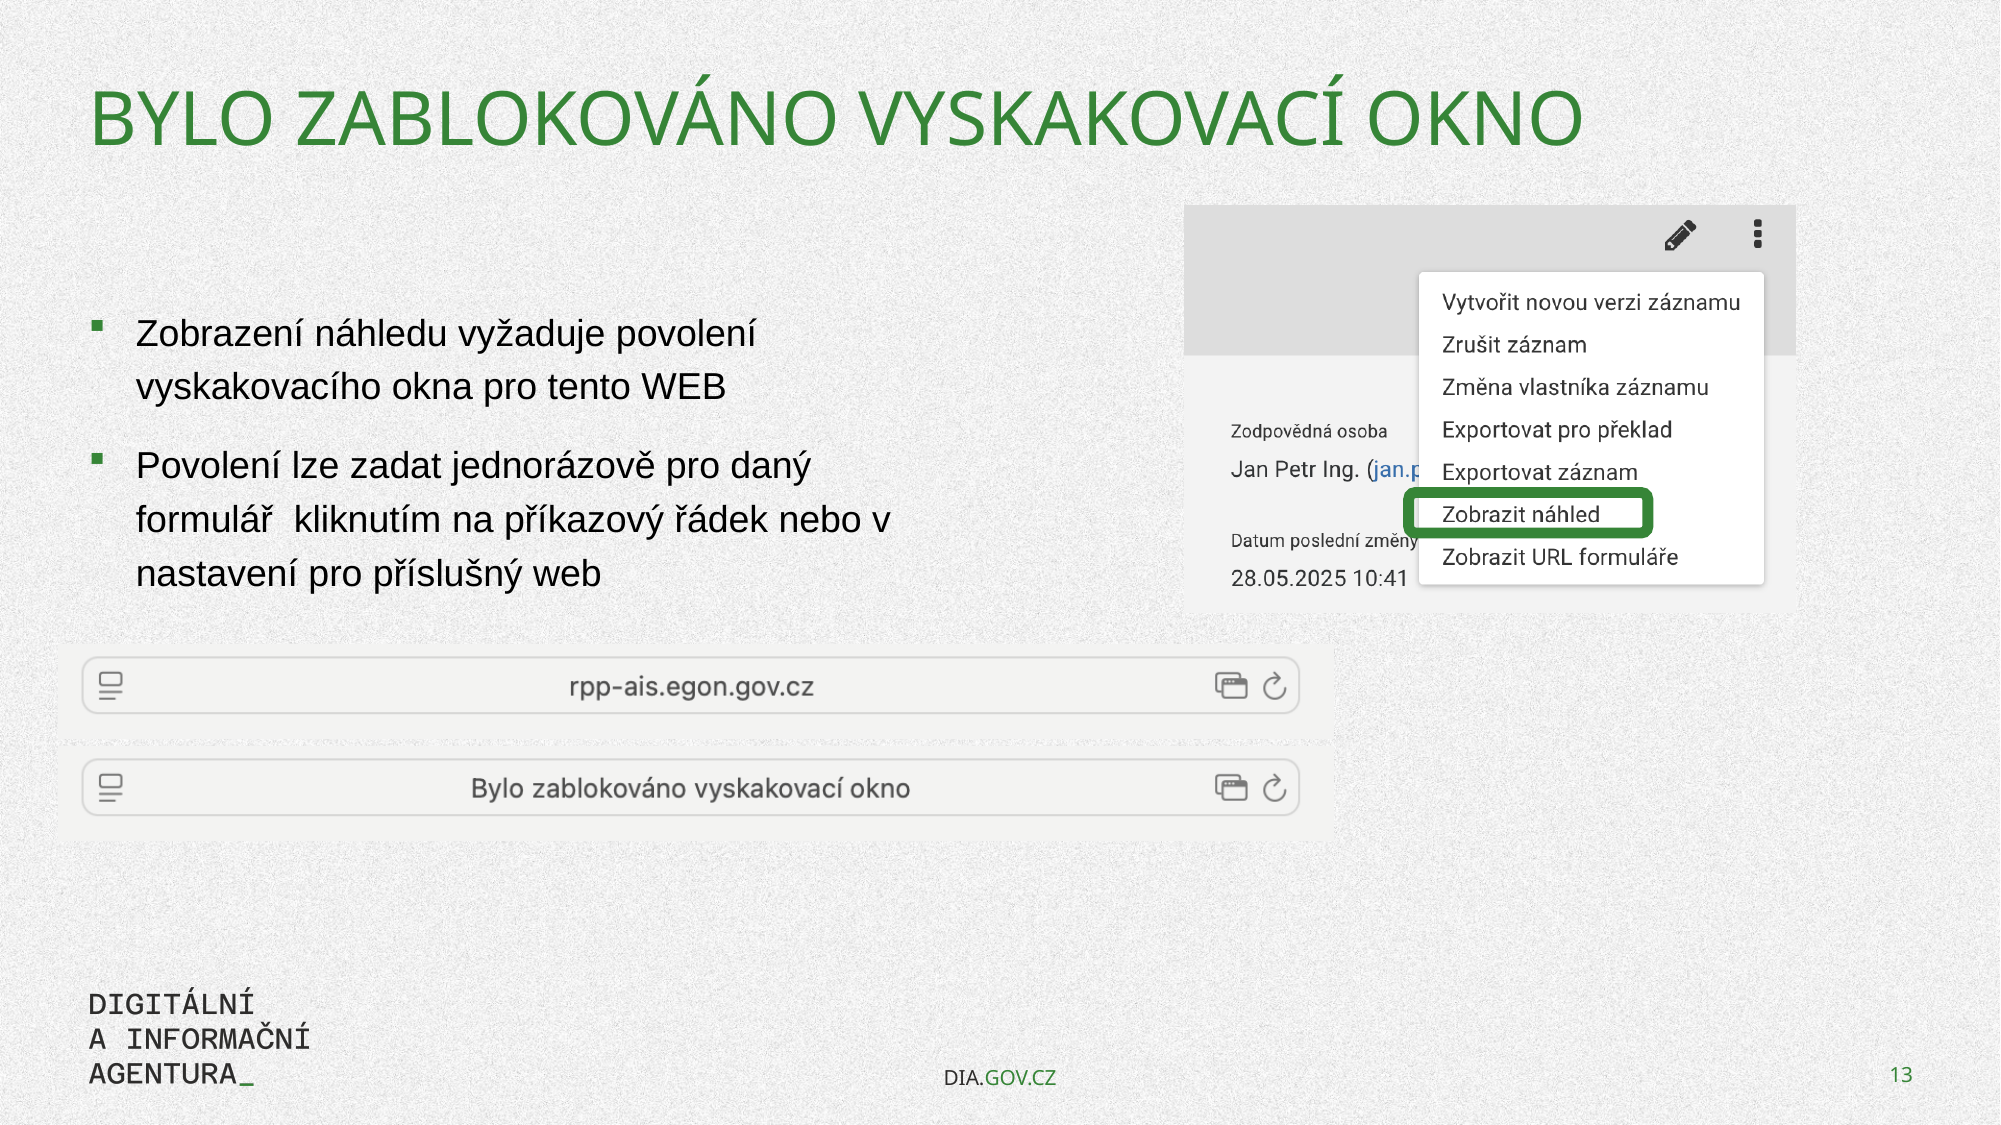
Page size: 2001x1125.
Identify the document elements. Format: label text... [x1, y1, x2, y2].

footer DIA.GOV.CZ [558, 1037, 1442, 1098]
title Bylo zablokováno vyskakovací okno [88, 70, 1912, 284]
picture [0, 0, 2001, 1125]
list Zobrazení náhledu vyžaduje povolení vyskakovacího okna pro tento WEB Povolení lze zadat jednorázově pro daný formulář kliknutím na příkazový řádek nebo v nastavení pro příslušný web [88, 299, 932, 613]
slide_number 13 [1612, 1037, 1928, 1098]
